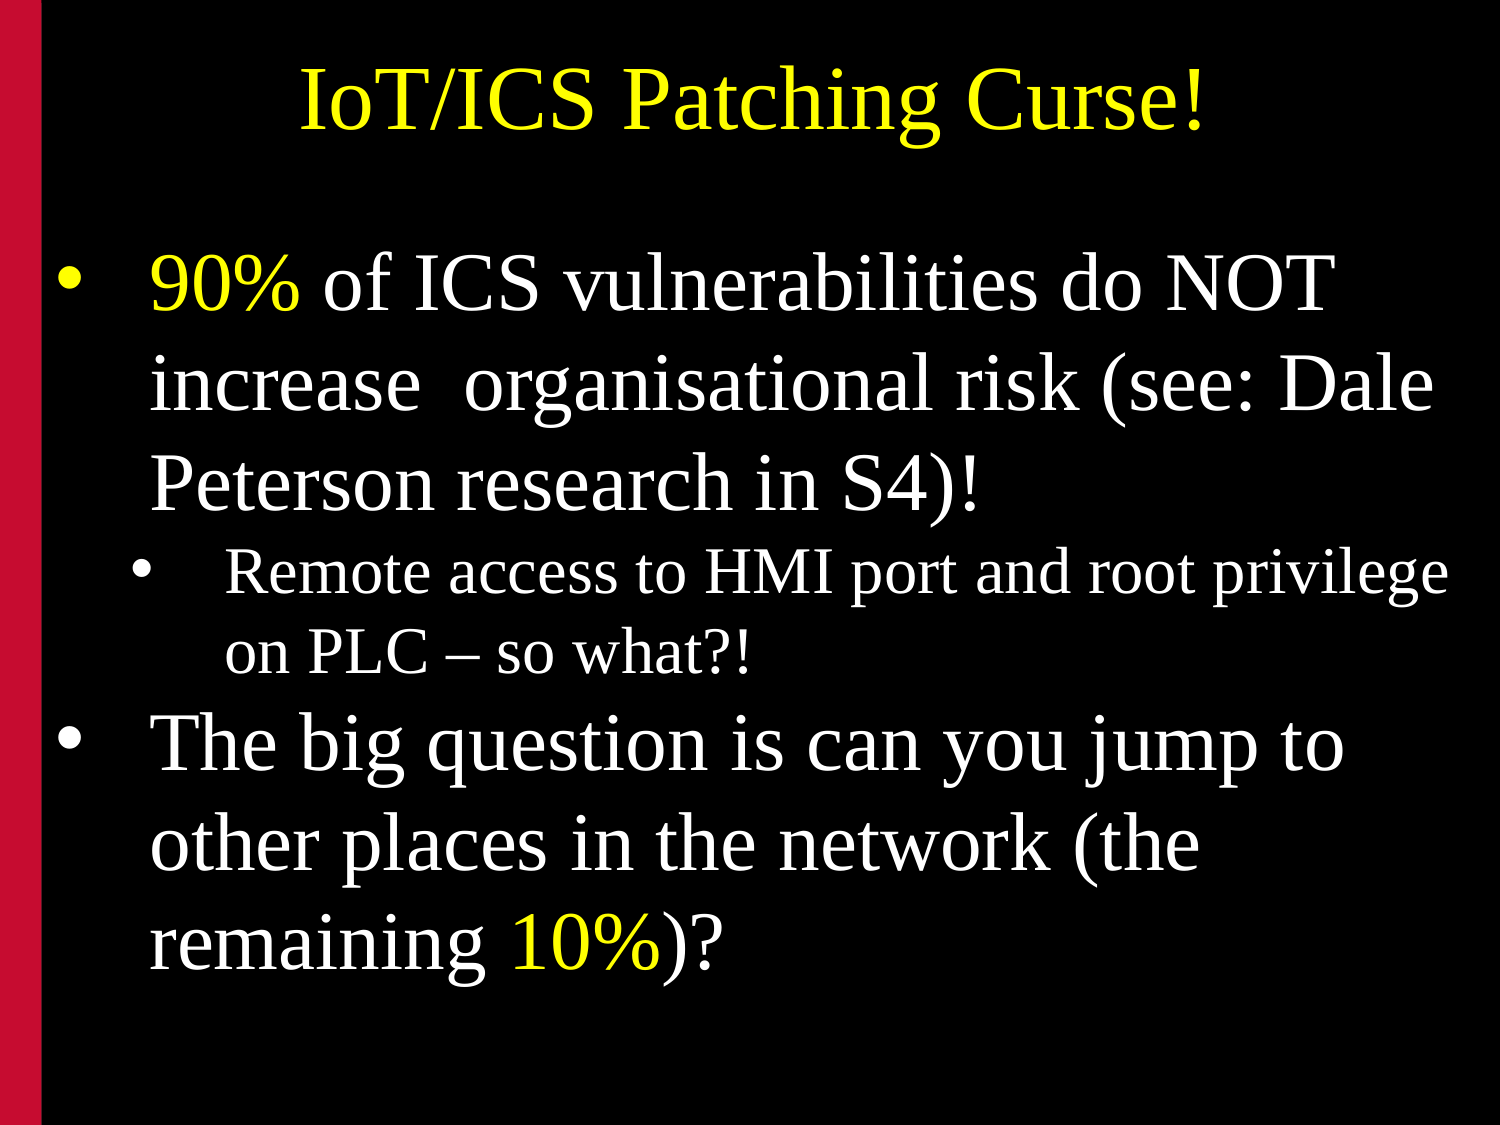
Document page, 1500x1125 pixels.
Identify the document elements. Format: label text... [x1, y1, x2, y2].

text_box IoT/ICS Patching Curse! [55, 0, 1500, 154]
text_box 90% of ICS vulnerabilities do NOT increase organisational risk (see: Dale Peterson research in S4)! Remote access to HMI port and root privilege on PLC – so what?! The big question is can you jump to other places in the network (the remaining 10%)? [55, 226, 1472, 992]
